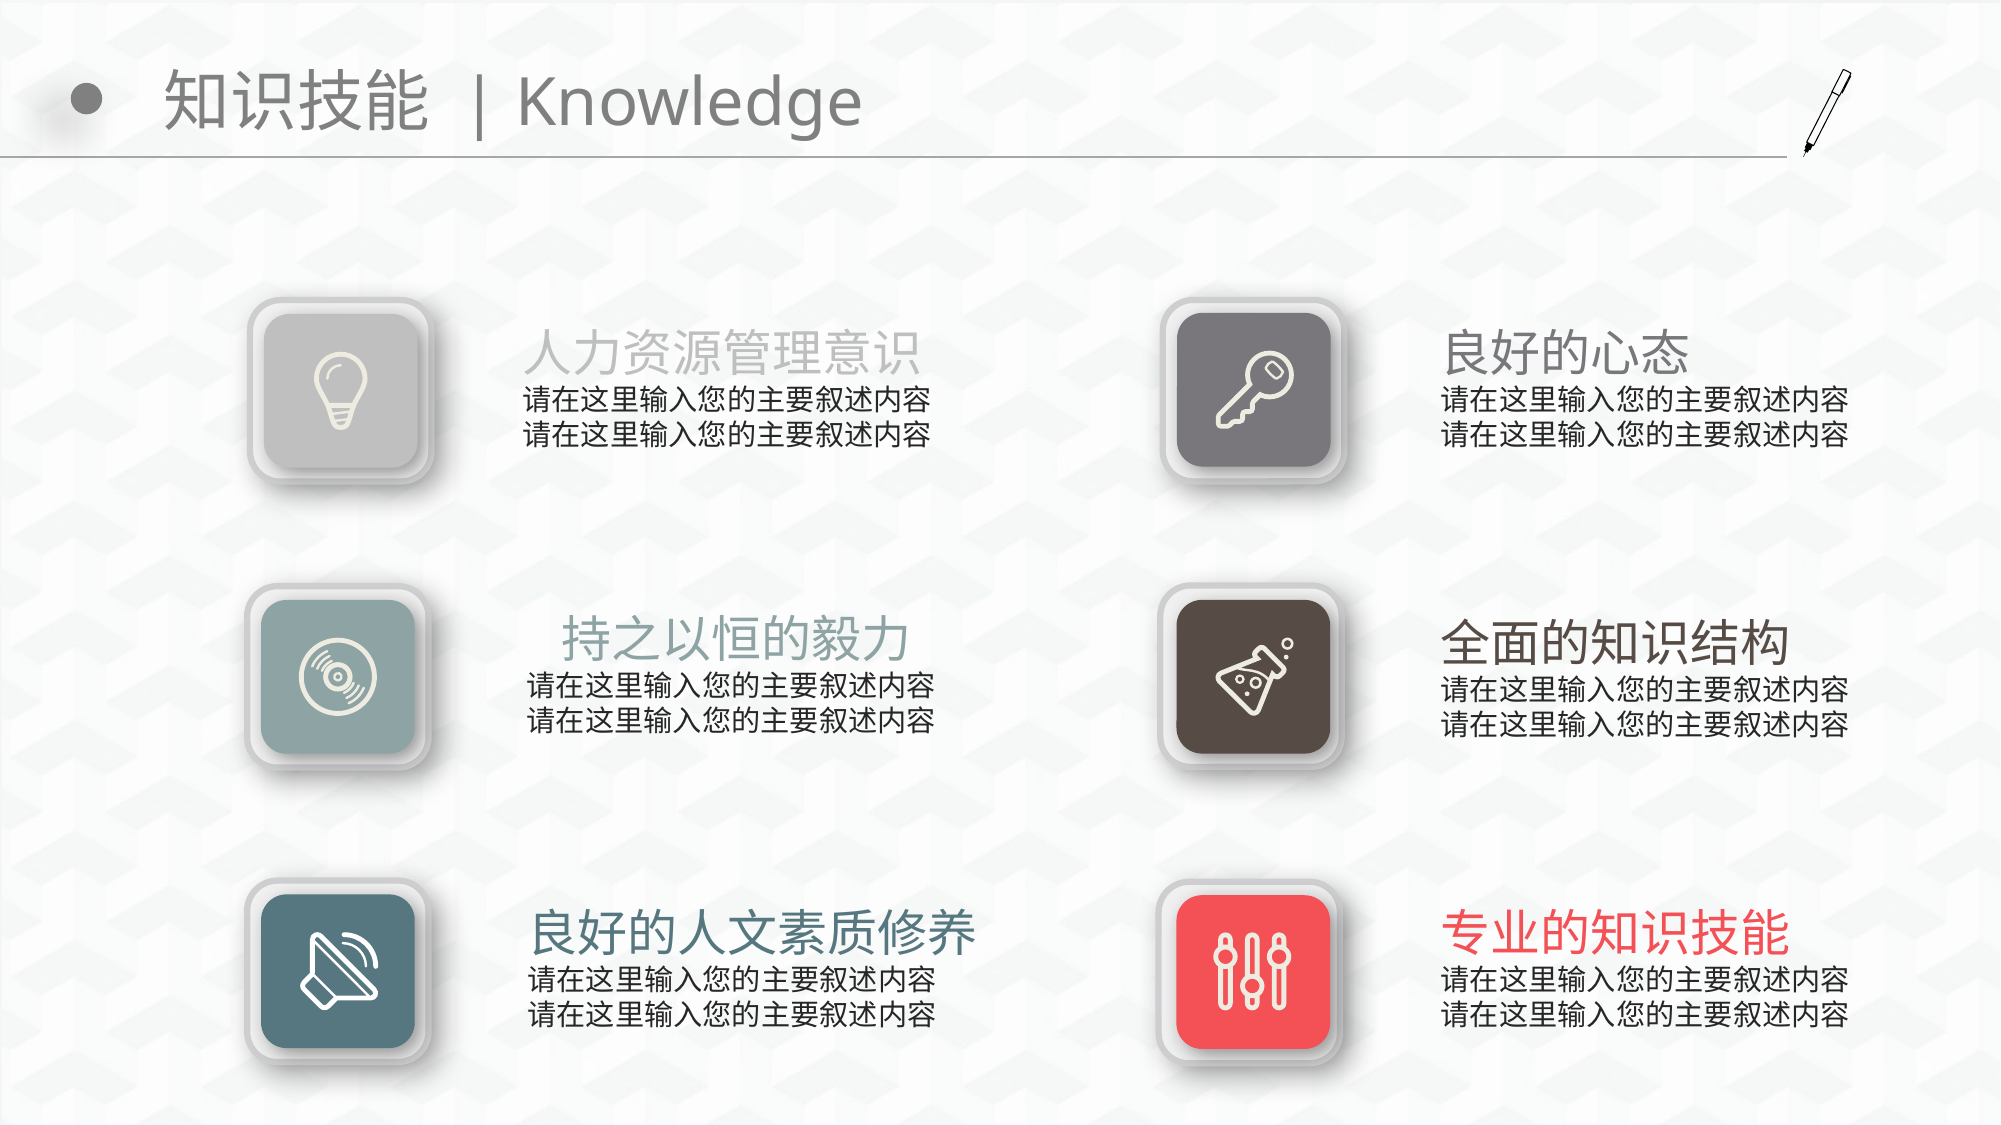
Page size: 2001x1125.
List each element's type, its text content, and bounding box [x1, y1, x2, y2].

text_box 人力资源管理意识 请在这里输入您的主要叙述内容 请在这里输入您的主要叙述内容 [507, 313, 947, 549]
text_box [1158, 881, 1341, 1064]
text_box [1162, 299, 1345, 482]
text_box 良好的人文素质修养 请在这里输入您的主要叙述内容 请在这里输入您的主要叙述内容 [512, 894, 993, 1125]
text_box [246, 880, 429, 1063]
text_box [246, 585, 429, 768]
title 知识技能 | Knowledge [152, 27, 1789, 169]
text_box 全面的知识结构 请在这里输入您的主要叙述内容 请在这里输入您的主要叙述内容 [1425, 604, 1866, 839]
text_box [249, 299, 432, 482]
text_box 持之以恒的毅力 请在这里输入您的主要叙述内容 请在这里输入您的主要叙述内容 [511, 600, 952, 835]
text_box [1160, 585, 1342, 768]
text_box 良好的心态 请在这里输入您的主要叙述内容 请在这里输入您的主要叙述内容 [1425, 313, 1866, 549]
picture [1, 3, 2001, 1125]
text_box 专业的知识技能 请在这里输入您的主要叙述内容 请在这里输入您的主要叙述内容 [1425, 894, 1866, 1125]
